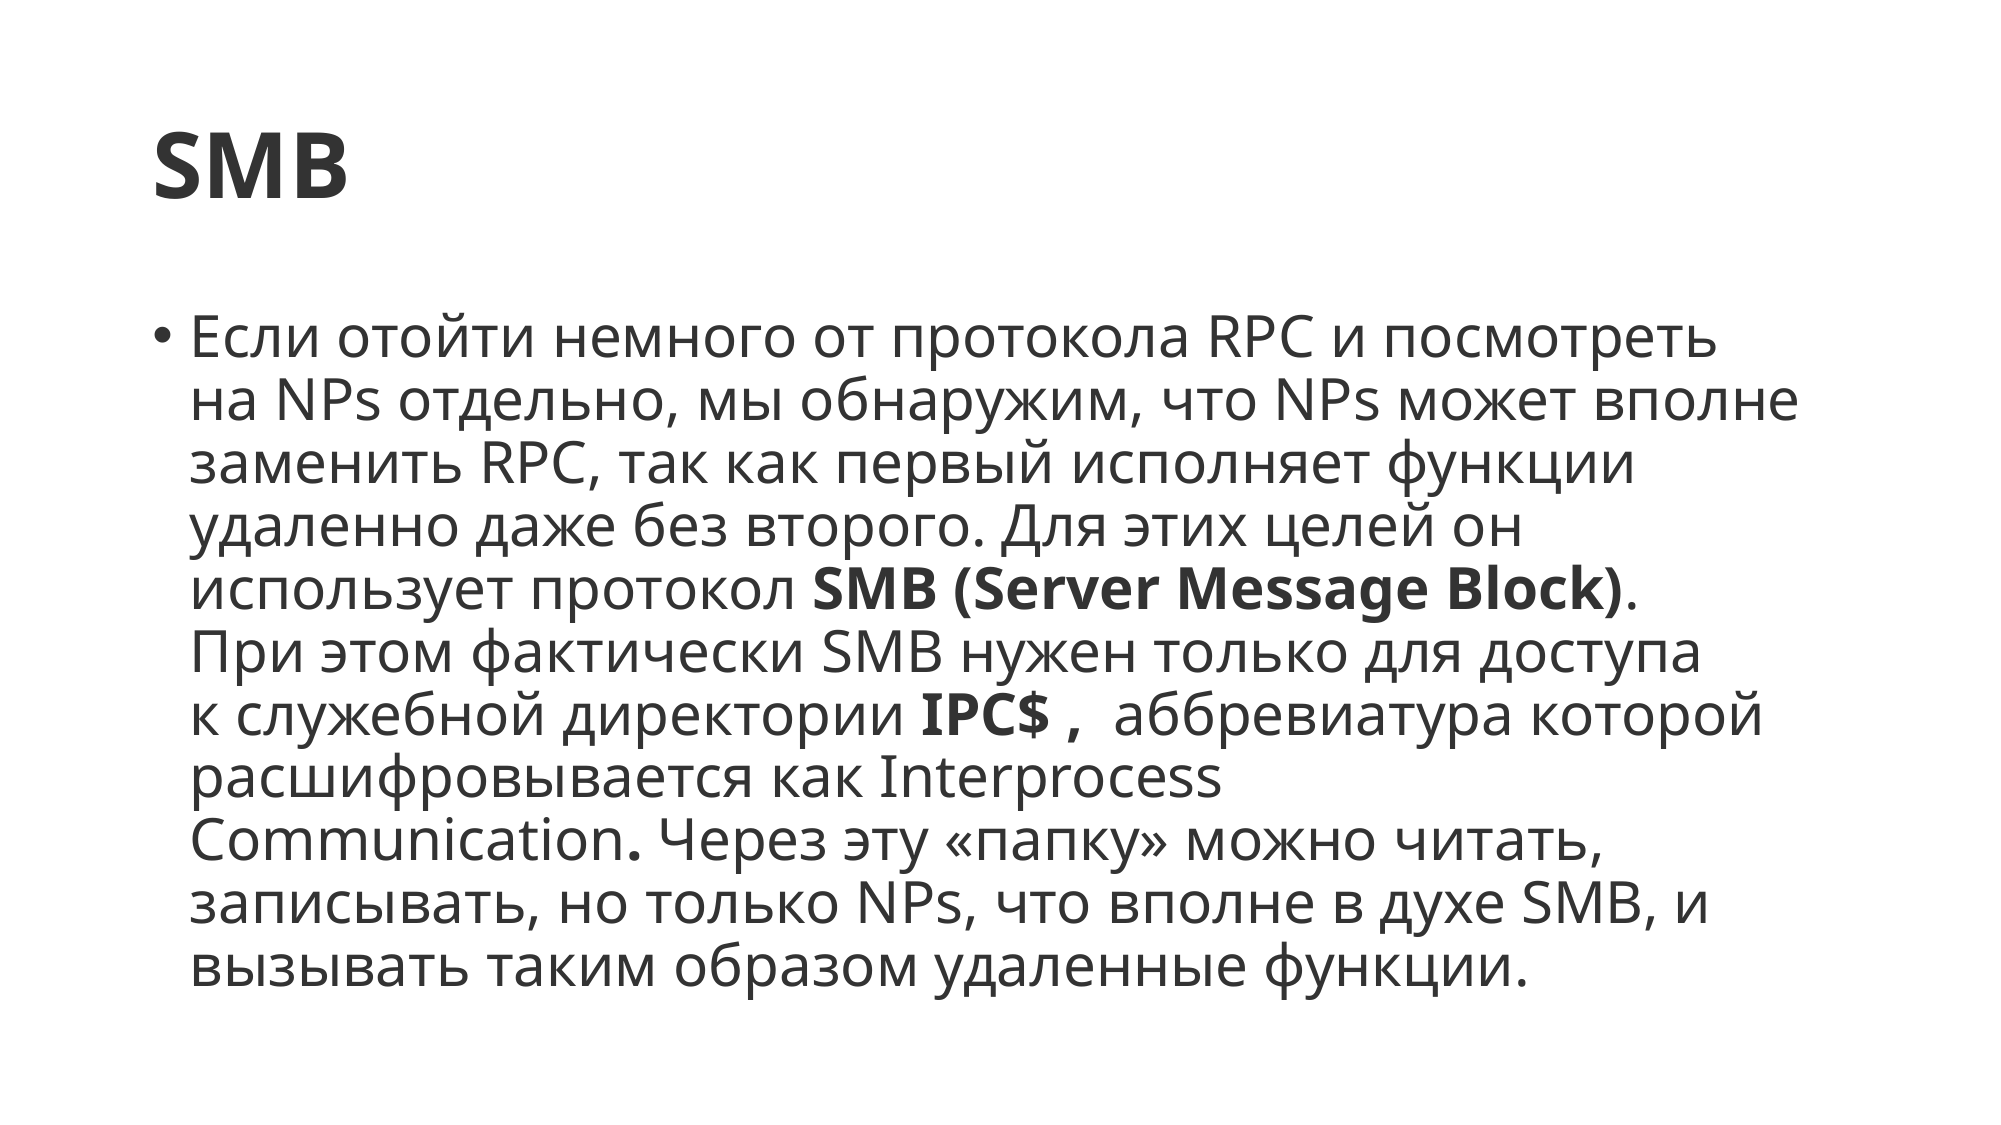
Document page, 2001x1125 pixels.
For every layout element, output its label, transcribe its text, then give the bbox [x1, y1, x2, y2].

list Если отойти немного от протокола RPC и посмотреть на NPs отдельно, мы обнаружим, что NPs может вполне заменить RPC, так как первый исполняет функции удаленно даже без второго. Для этих целей он использует протокол SMB (Server Message Block). При этом фактически SMB нужен только для доступа к служебной директории IPC$ , аббревиатура которой расшифровывается как Interprocess Communication. Через эту «папку» можно читать, записывать, но только NPs, что вполне в духе SMB, и вызывать таким образом удаленные функции. [137, 299, 1863, 1014]
title SMB [137, 59, 1863, 278]
